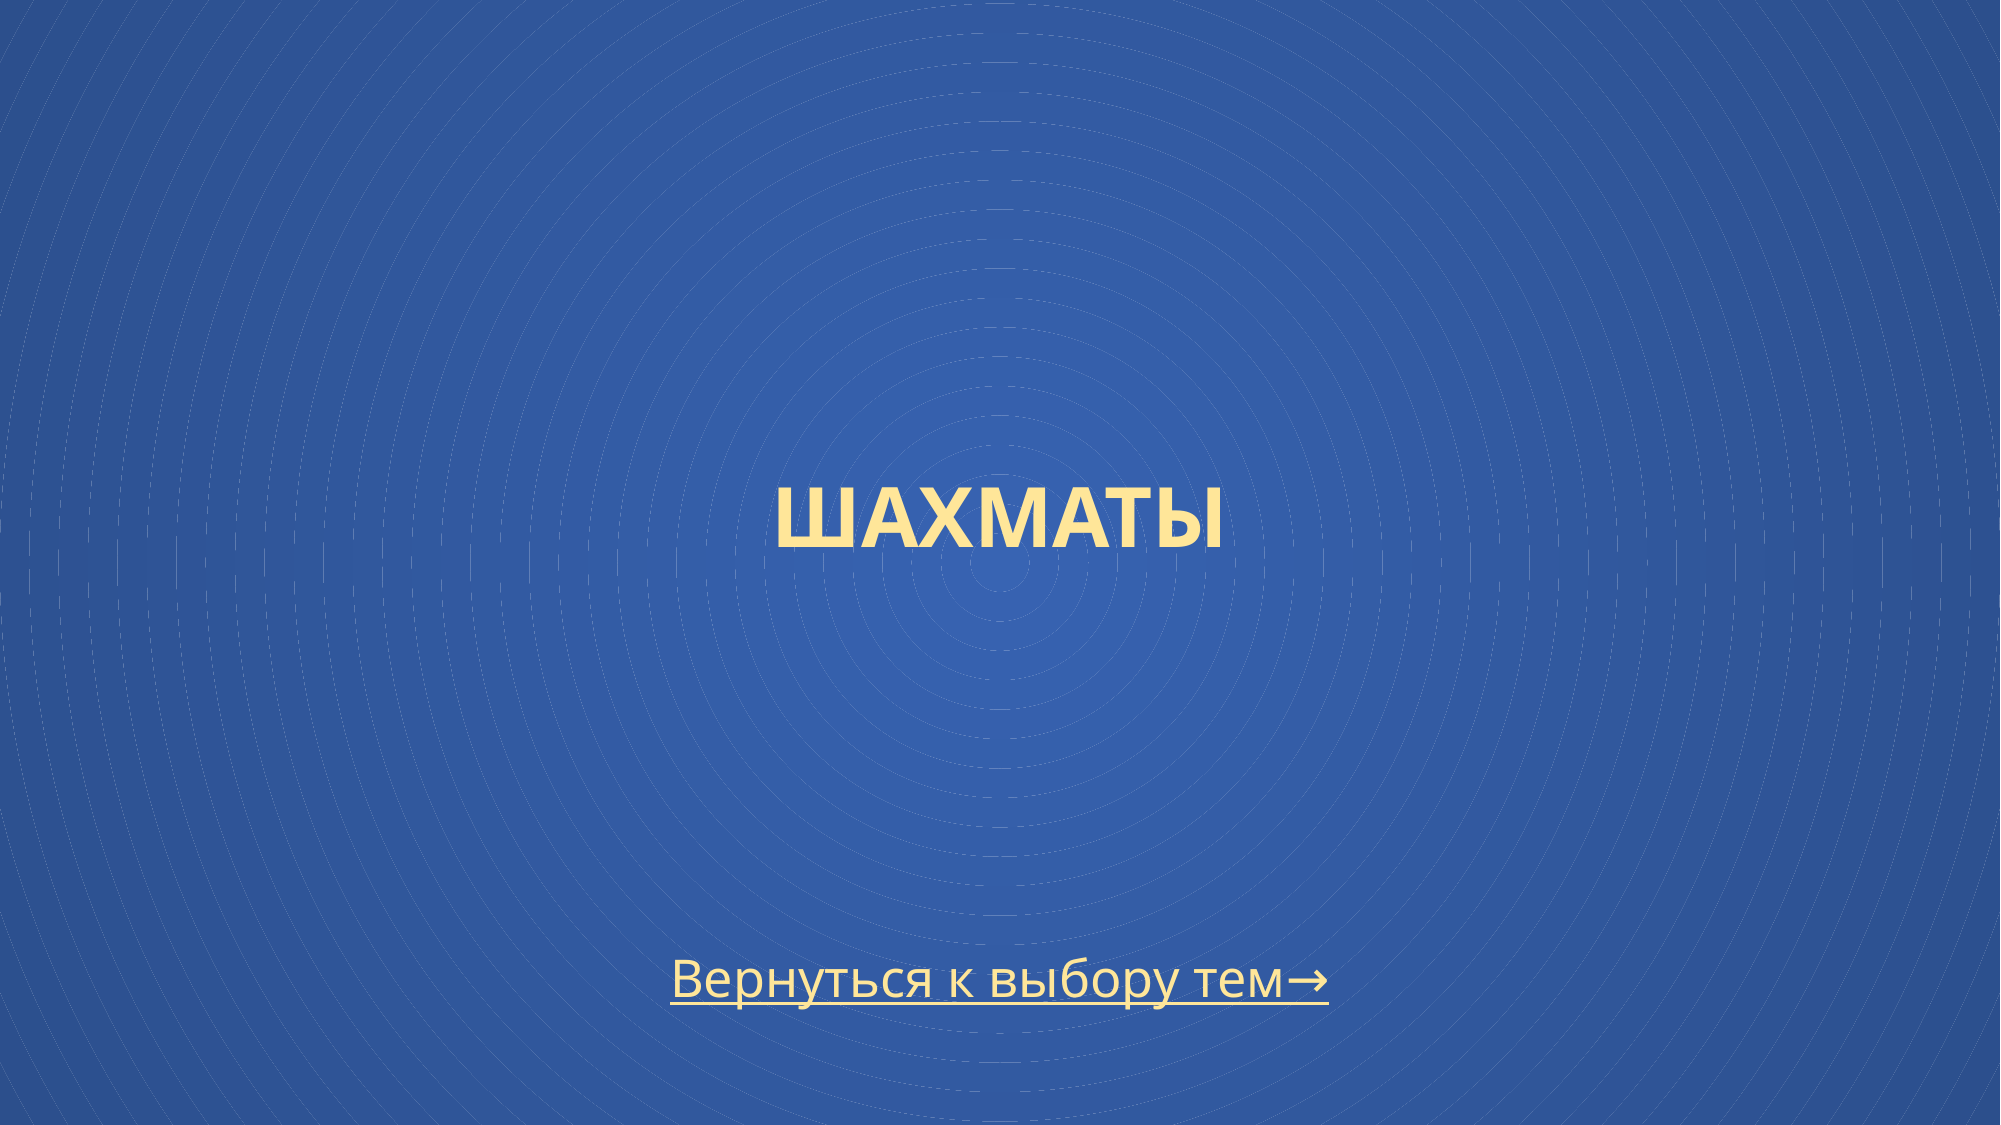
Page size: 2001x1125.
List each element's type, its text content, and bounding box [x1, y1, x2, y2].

text_box Вернуться к выбору тем→ [655, 938, 1345, 1016]
title шахматы [117, 396, 1883, 646]
